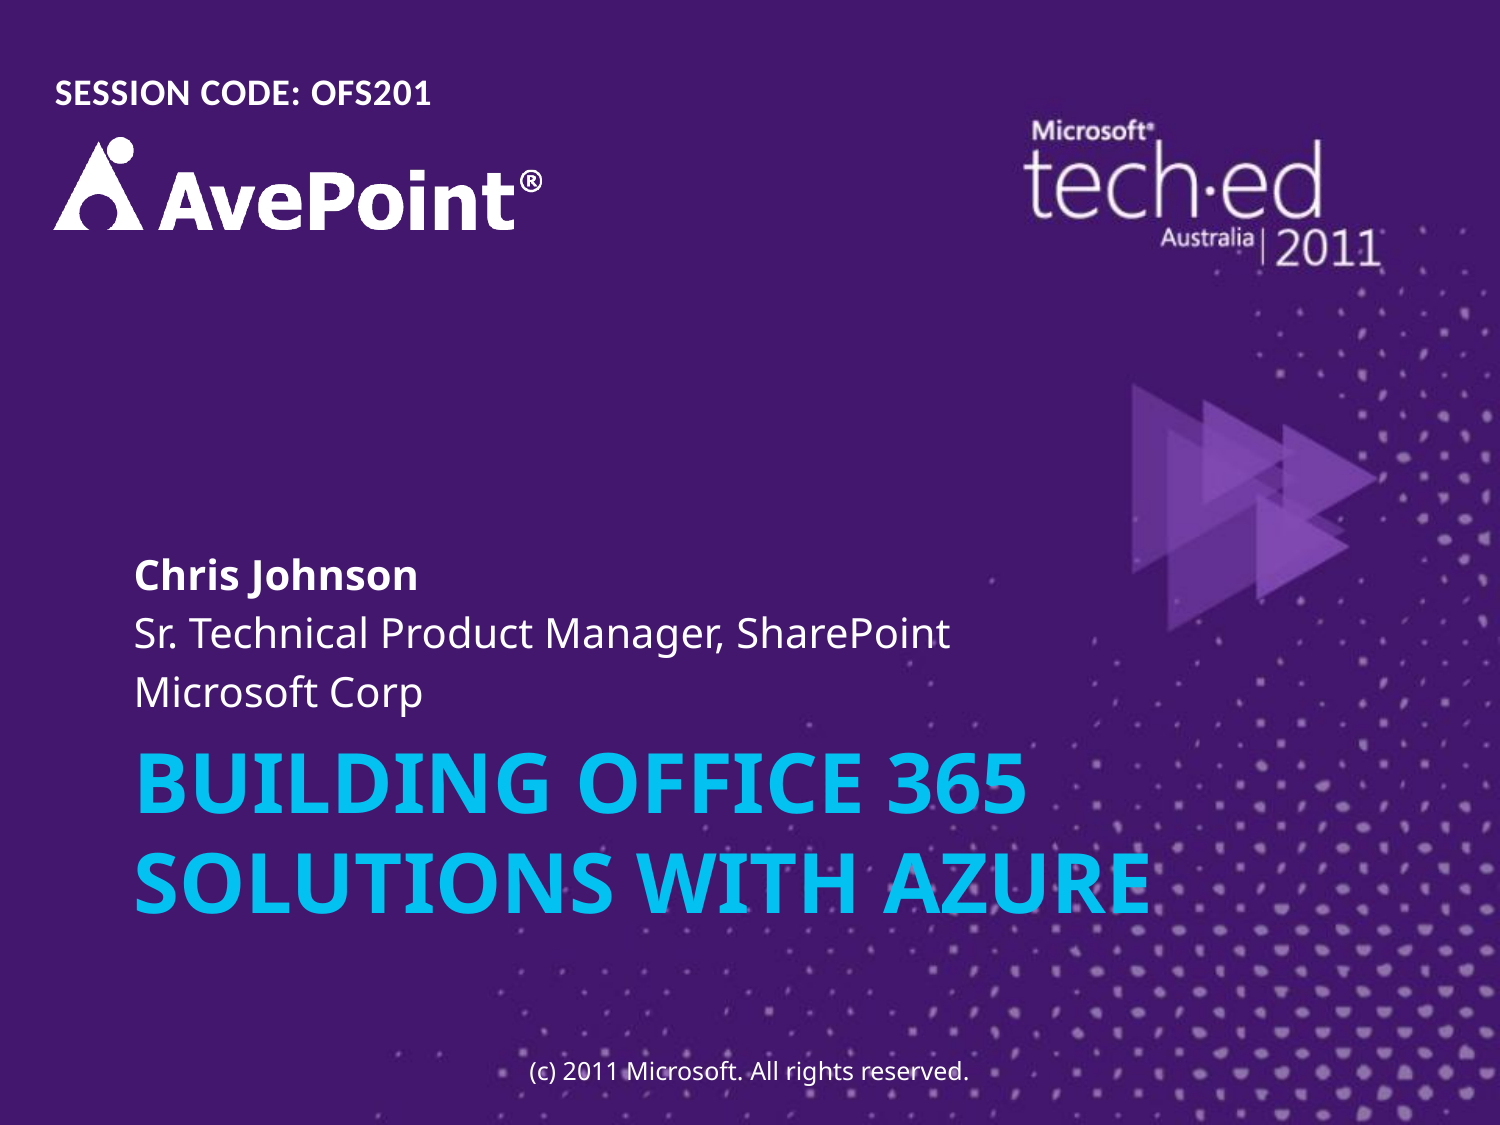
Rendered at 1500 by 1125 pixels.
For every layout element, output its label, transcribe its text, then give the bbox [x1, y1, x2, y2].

footer (c) 2011 Microsoft. All rights reserved. [512, 1042, 988, 1103]
text_box SESSION CODE: OFS201 [54, 73, 647, 114]
picture [0, 0, 1500, 1125]
title Building Office 365 Solutions with Azure [118, 723, 1394, 947]
list Chris Johnson Sr. Technical Product Manager, SharePoint Microsoft Corp [118, 476, 1394, 723]
